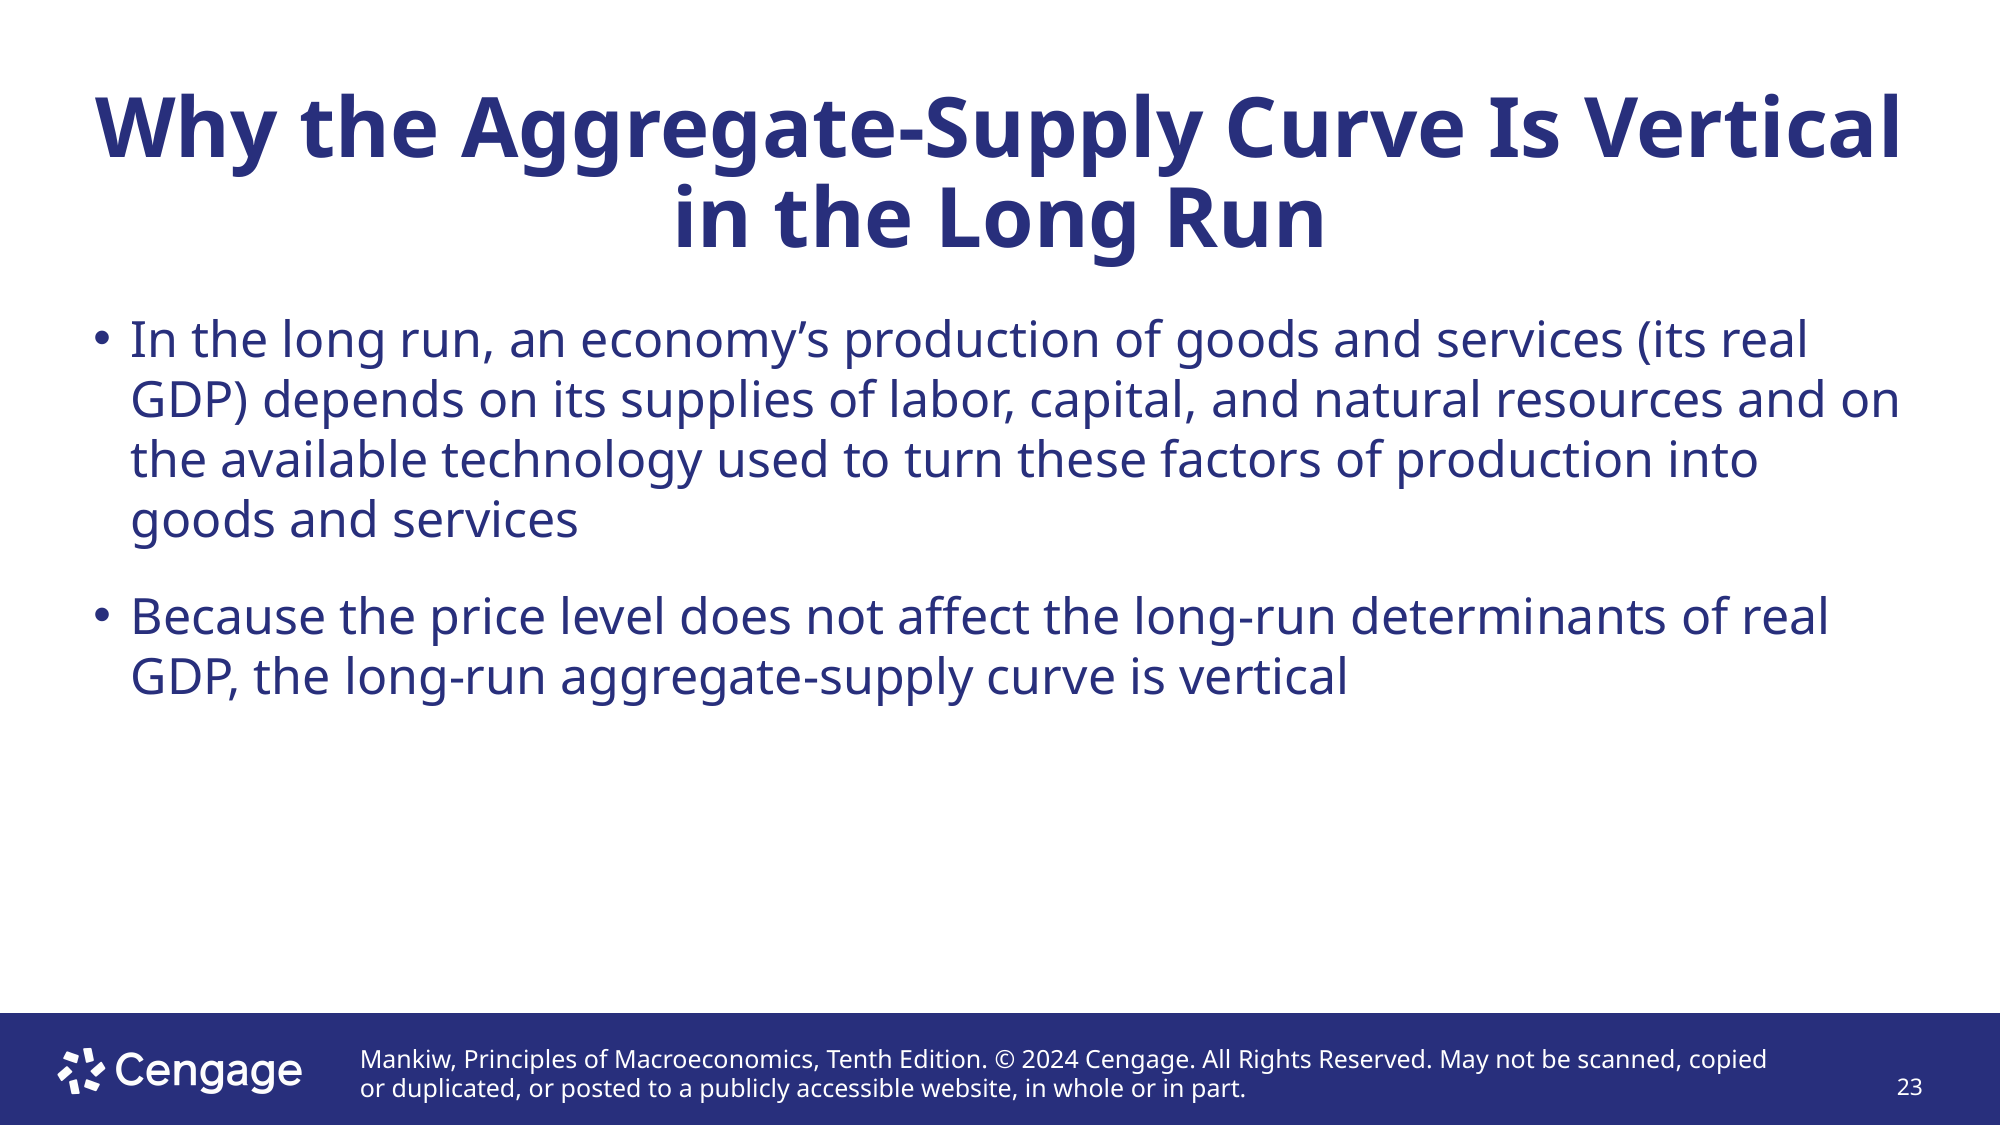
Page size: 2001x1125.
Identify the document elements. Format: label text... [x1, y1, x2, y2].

picture [30, 1020, 329, 1122]
title Why the Aggregate-Supply Curve Is Vertical in the Long Run [78, 77, 1923, 278]
list In the long run, an economy’s production of goods and services (its real GDP) depends on its supplies of labor, capital, and natural resources and on the available technology used to turn these factors of production into goods and services Because the price level does not affect the long-run determinants of real GDP, the long-run aggregate-supply curve is vertical [78, 299, 1923, 1014]
